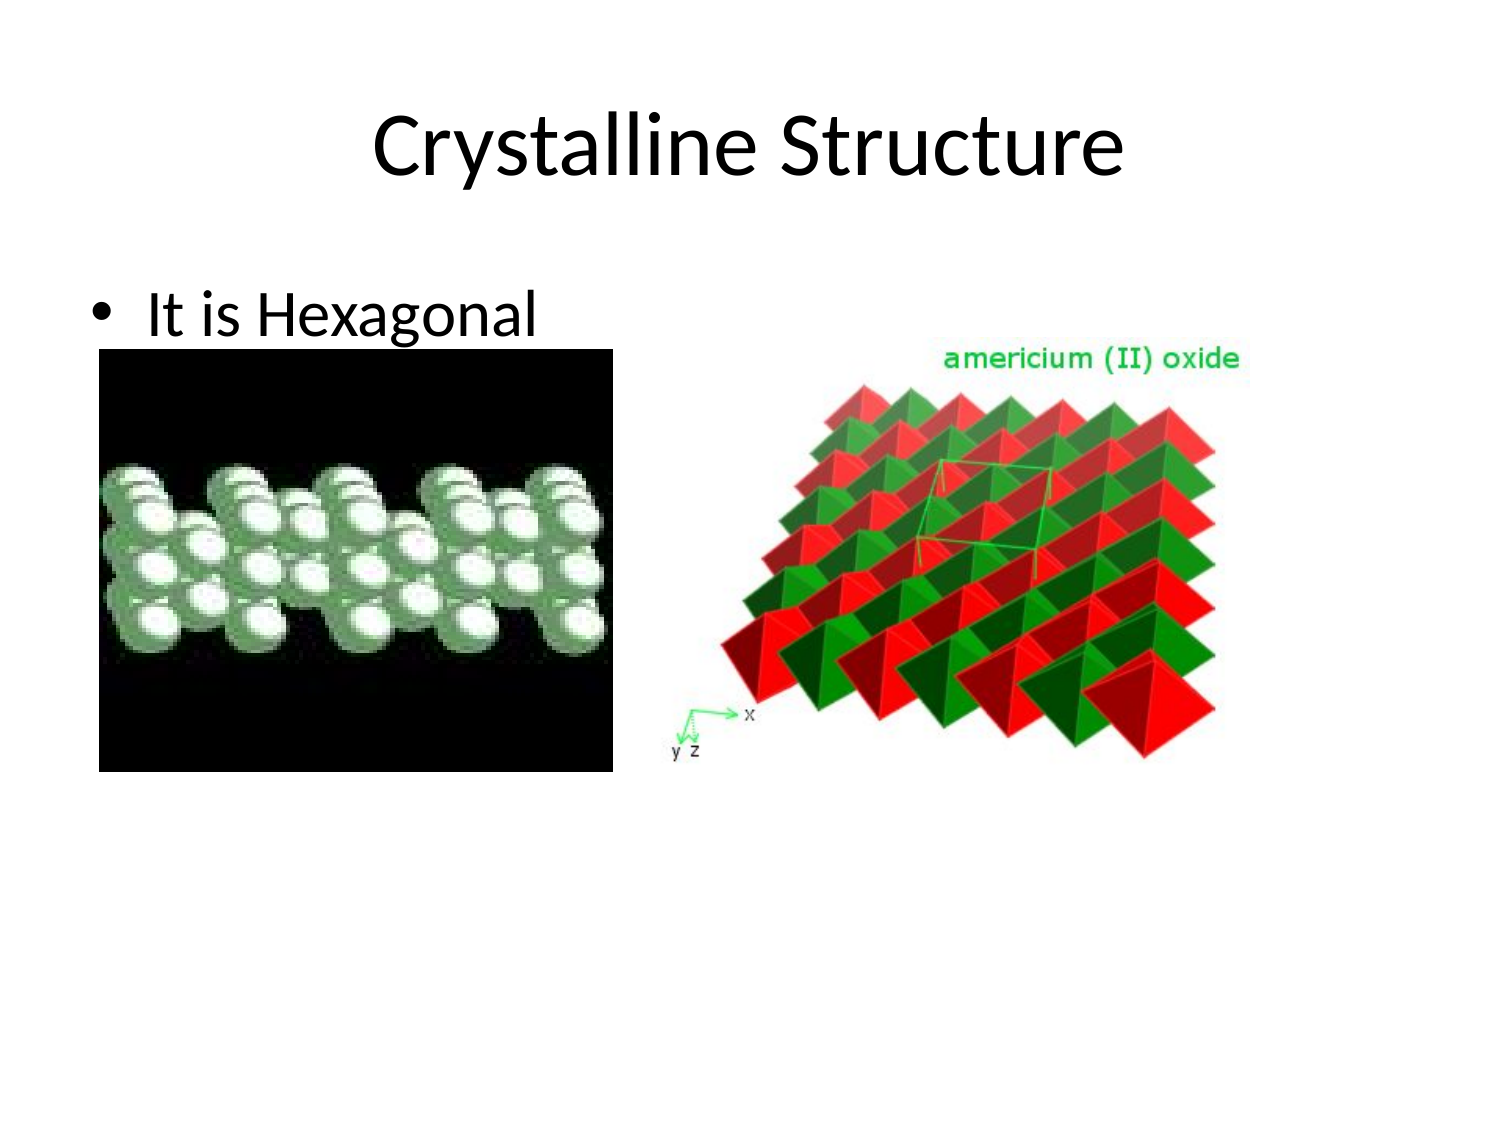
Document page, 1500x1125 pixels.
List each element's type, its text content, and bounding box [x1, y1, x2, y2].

picture [99, 349, 613, 773]
title Crystalline Structure [75, 45, 1425, 233]
list It is Hexagonal [75, 262, 1425, 1005]
picture [624, 337, 1251, 807]
